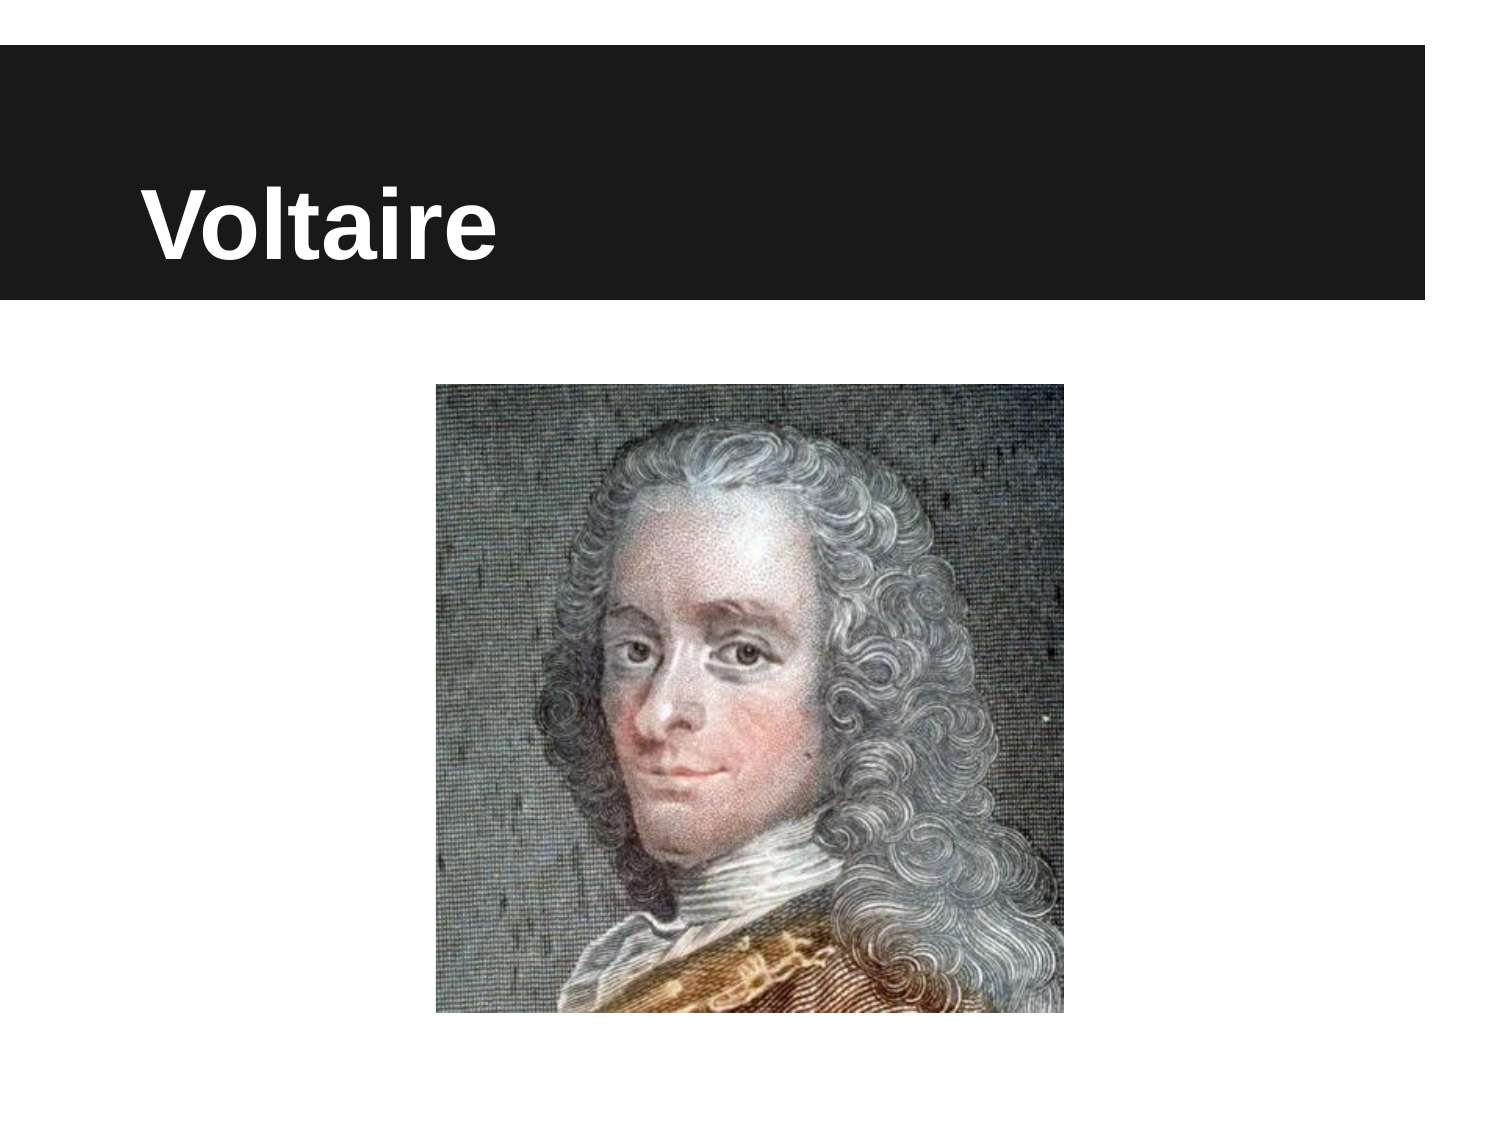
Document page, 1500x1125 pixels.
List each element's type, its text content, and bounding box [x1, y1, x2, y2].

text_box [435, 384, 1064, 1013]
title Voltaire [75, 45, 1425, 295]
